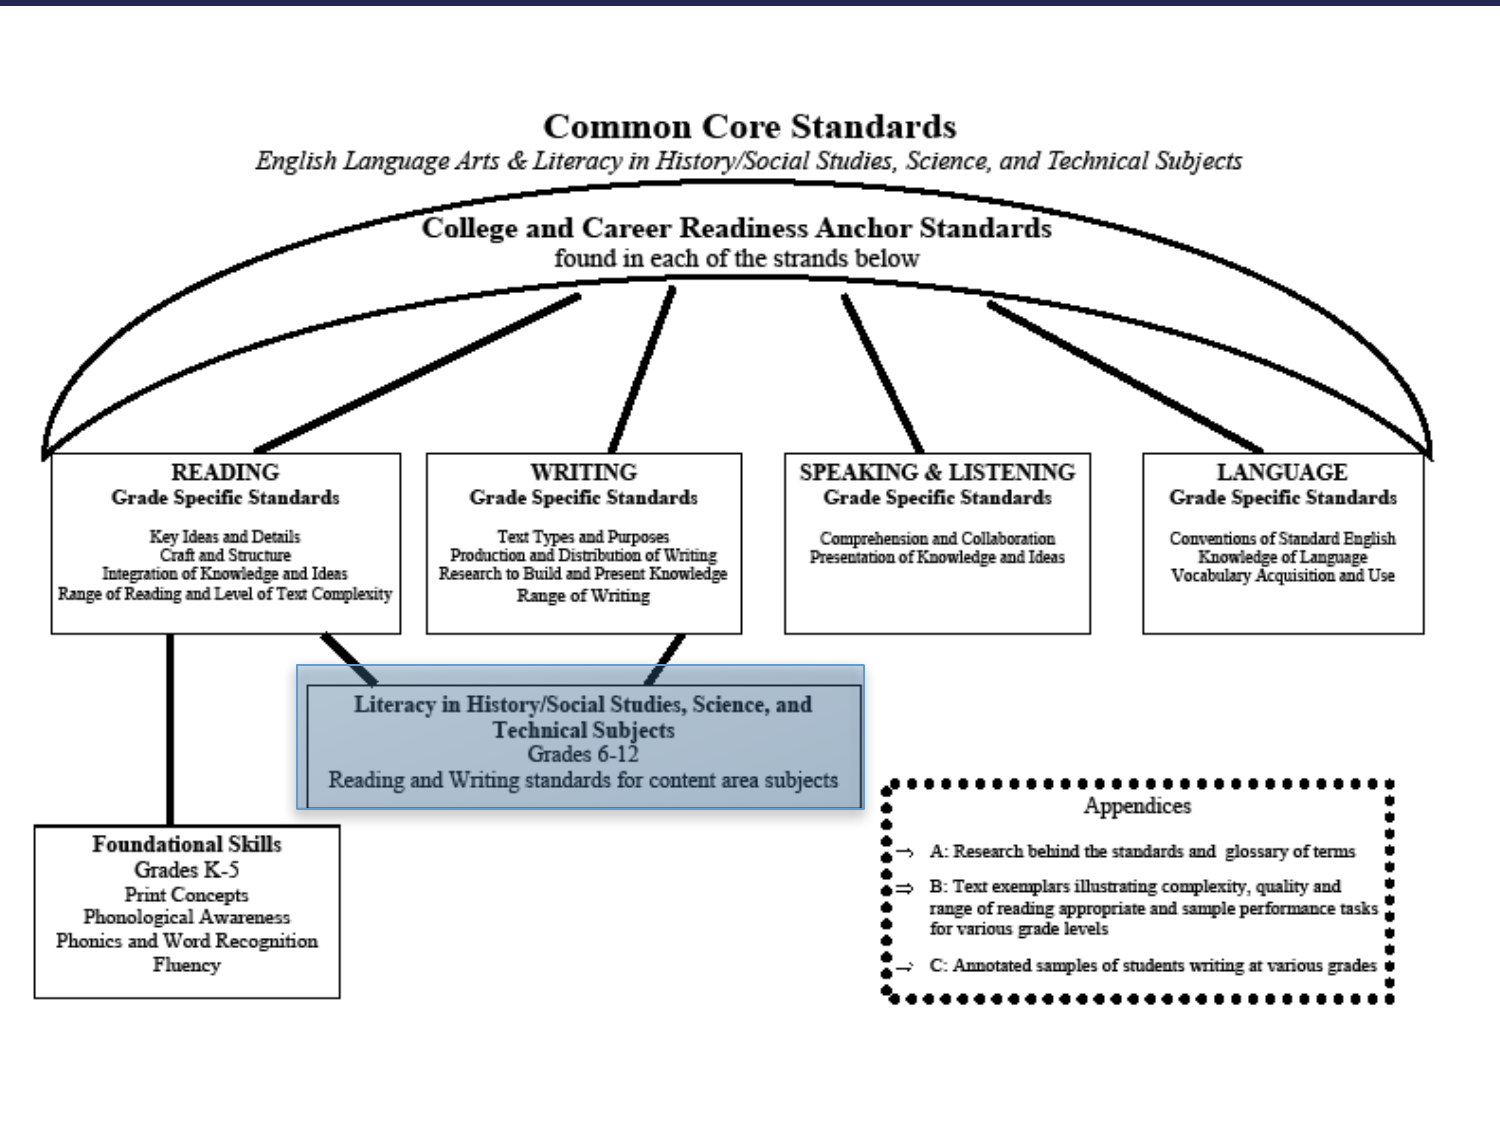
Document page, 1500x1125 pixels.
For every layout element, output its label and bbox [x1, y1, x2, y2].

text_box [0, 5, 1500, 1125]
